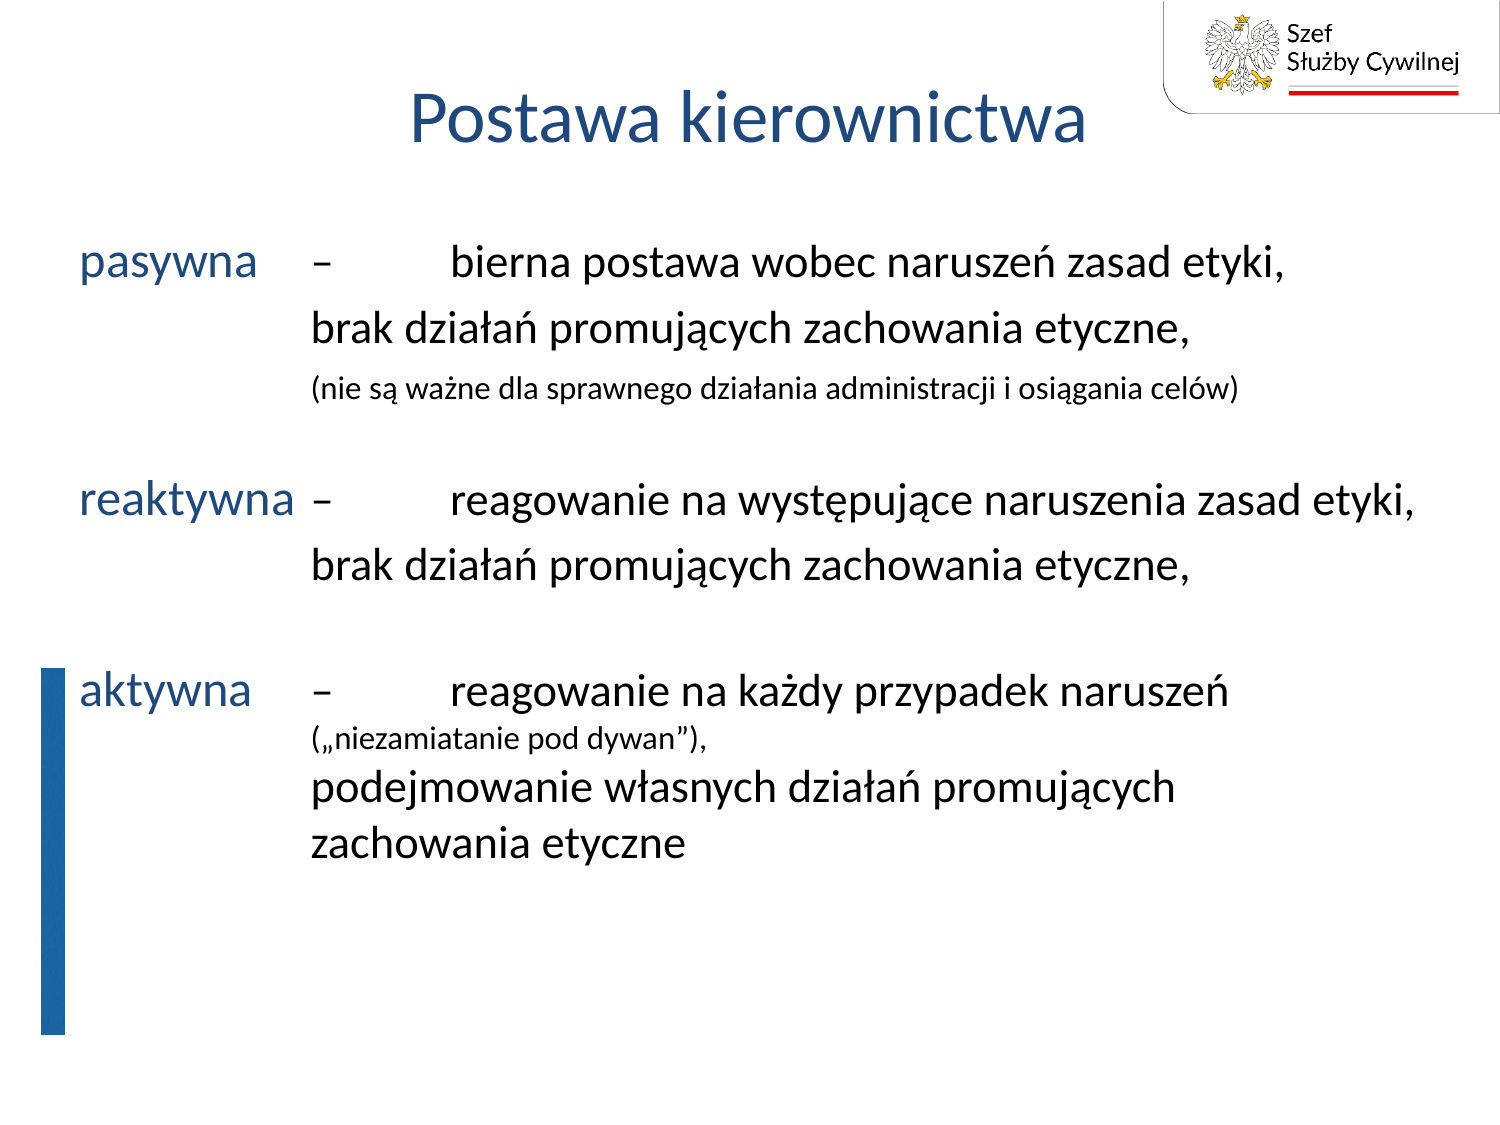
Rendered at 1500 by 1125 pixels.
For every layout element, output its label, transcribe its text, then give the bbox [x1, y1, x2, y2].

title Postawa kierownictwa [98, 60, 1400, 185]
picture [1163, 0, 1500, 114]
text_box pasywna – bierna postawa wobec naruszeń zasad etyki, brak działań promujących zachowania etyczne, (nie są ważne dla sprawnego działania administracji i osiągania celów) reaktywna – reagowanie na występujące naruszenia zasad etyki, brak działań promujących zachowania etyczne, aktywna – reagowanie na każdy przypadek naruszeń („niezamiatanie pod dywan”), podejmowanie własnych działań promujących zachowania etyczne [64, 219, 1436, 1035]
picture [41, 668, 64, 1035]
